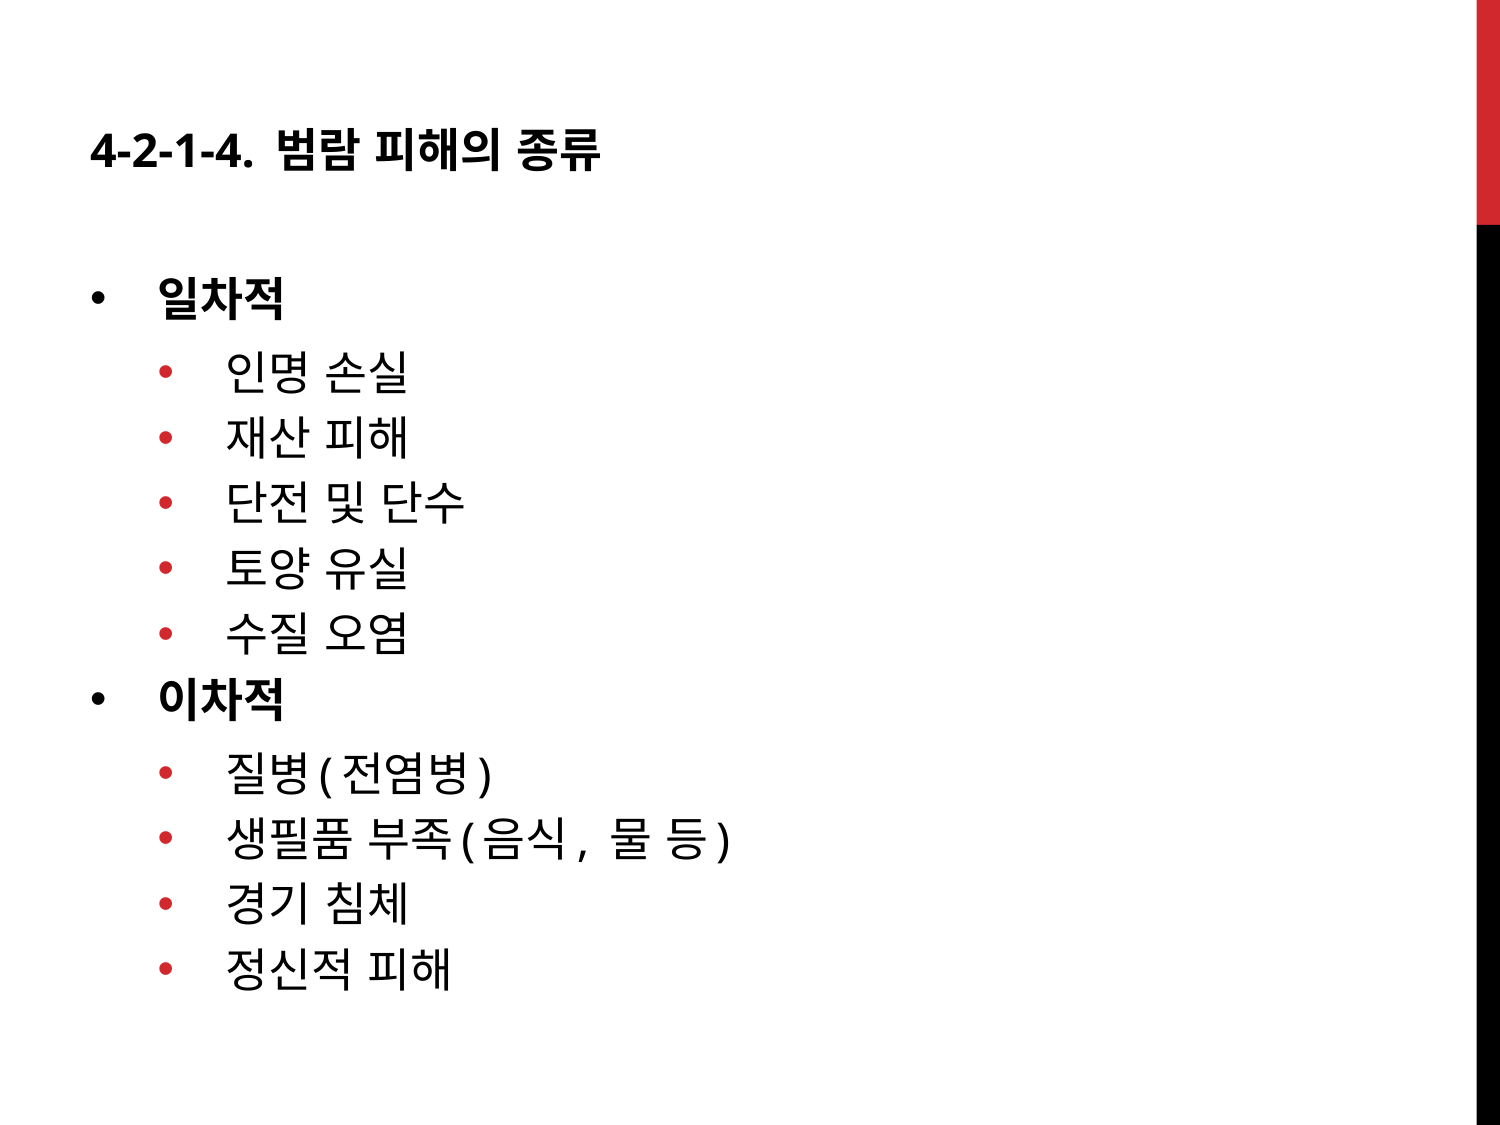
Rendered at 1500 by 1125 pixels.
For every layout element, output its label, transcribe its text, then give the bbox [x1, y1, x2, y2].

list 4-2-1-4. 범람 피해의 종류 일차적 인명 손실 재산 피해 단전 및 단수 토양 유실 수질 오염 이차적 질병(전염병) 생필품 부족(음식, 물 등) 경기 침체 정신적 피해 [75, 113, 1325, 1005]
